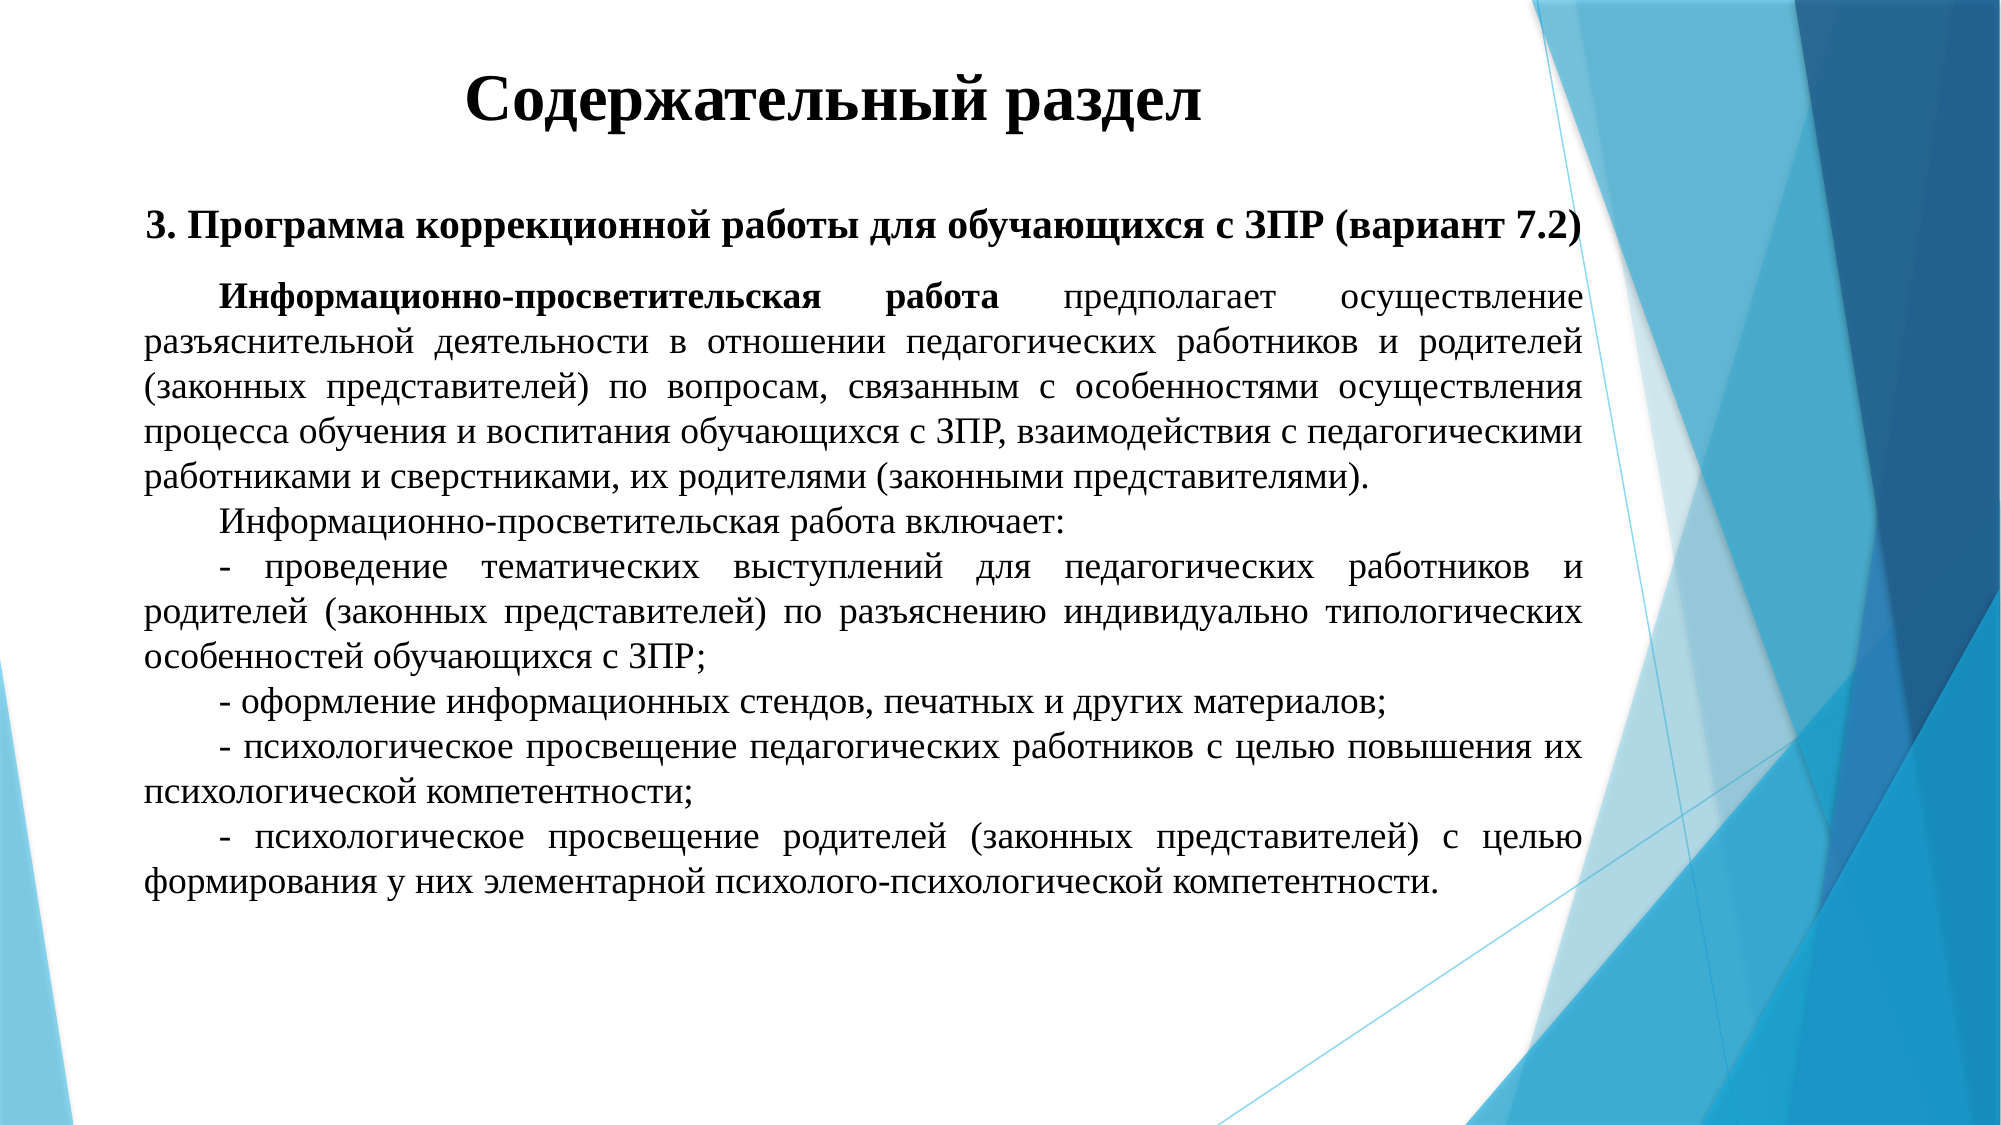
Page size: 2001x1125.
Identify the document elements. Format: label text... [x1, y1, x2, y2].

title Содержательный раздел [128, 45, 1540, 188]
list 3. Программа коррекционной работы для обучающихся с ЗПР (вариант 7.2) Информационно-просветительская работа предполагает осуществление разъяснительной деятельности в отношении педагогических работников и родителей (законных представителей) по вопросам, связанным с особенностями осуществления процесса обучения и воспитания обучающихся с ЗПР, взаимодействия с педагогическими работниками и сверстниками, их родителями (законными представителями). Информационно-просветительская работа включает: - проведение тематических выступлений для педагогических работников и родителей (законных представителей) по разъяснению индивидуально типологических особенностей обучающихся с ЗПР; - оформление информационных стендов, печатных и других материалов; - психологическое просвещение педагогических работников с целью повышения их психологической компетентности; - психологическое просвещение родителей (законных представителей) с целью формирования у них элементарной психолого-психологической компетентности. [128, 188, 1600, 1078]
